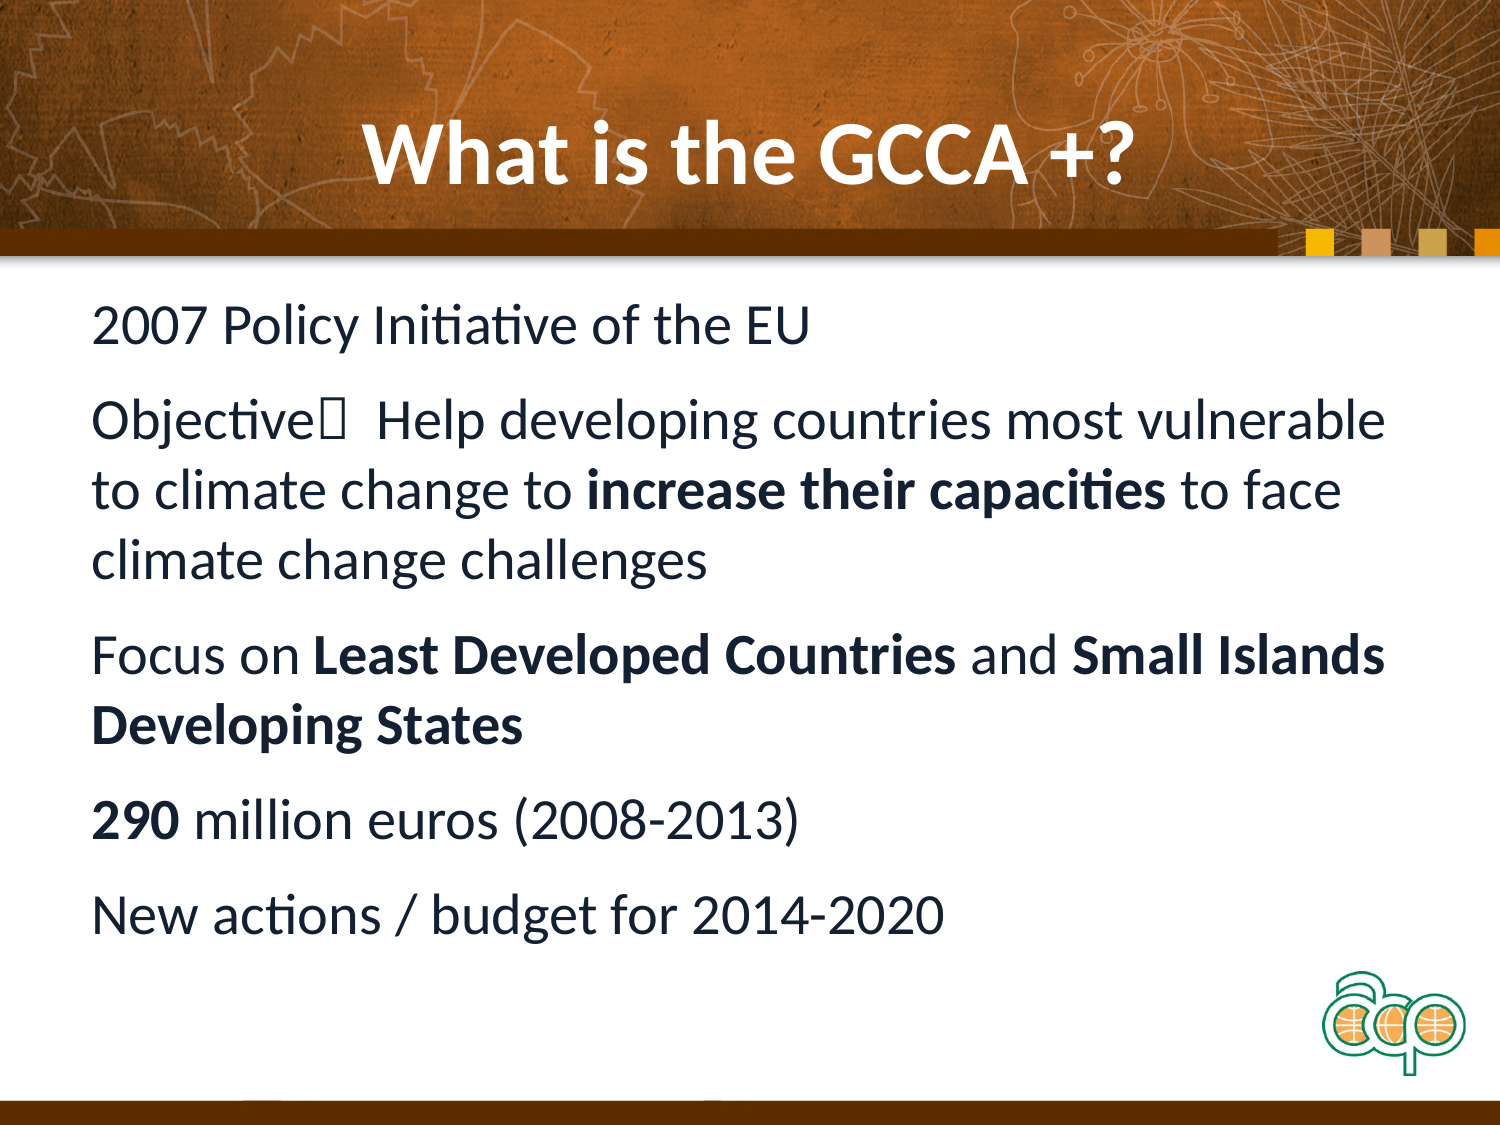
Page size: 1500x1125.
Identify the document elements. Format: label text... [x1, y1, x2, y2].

title What is the GCCA +? [74, 62, 1426, 234]
text_box 2007 Policy Initiative of the EU Objective Help developing countries most vulnerable to climate change to increase their capacities to face climate change challenges Focus on Least Developed Countries and Small Islands Developing States 290 million euros (2008-2013) New actions / budget for 2014-2020 [76, 278, 1459, 954]
picture [0, 0, 1500, 1125]
